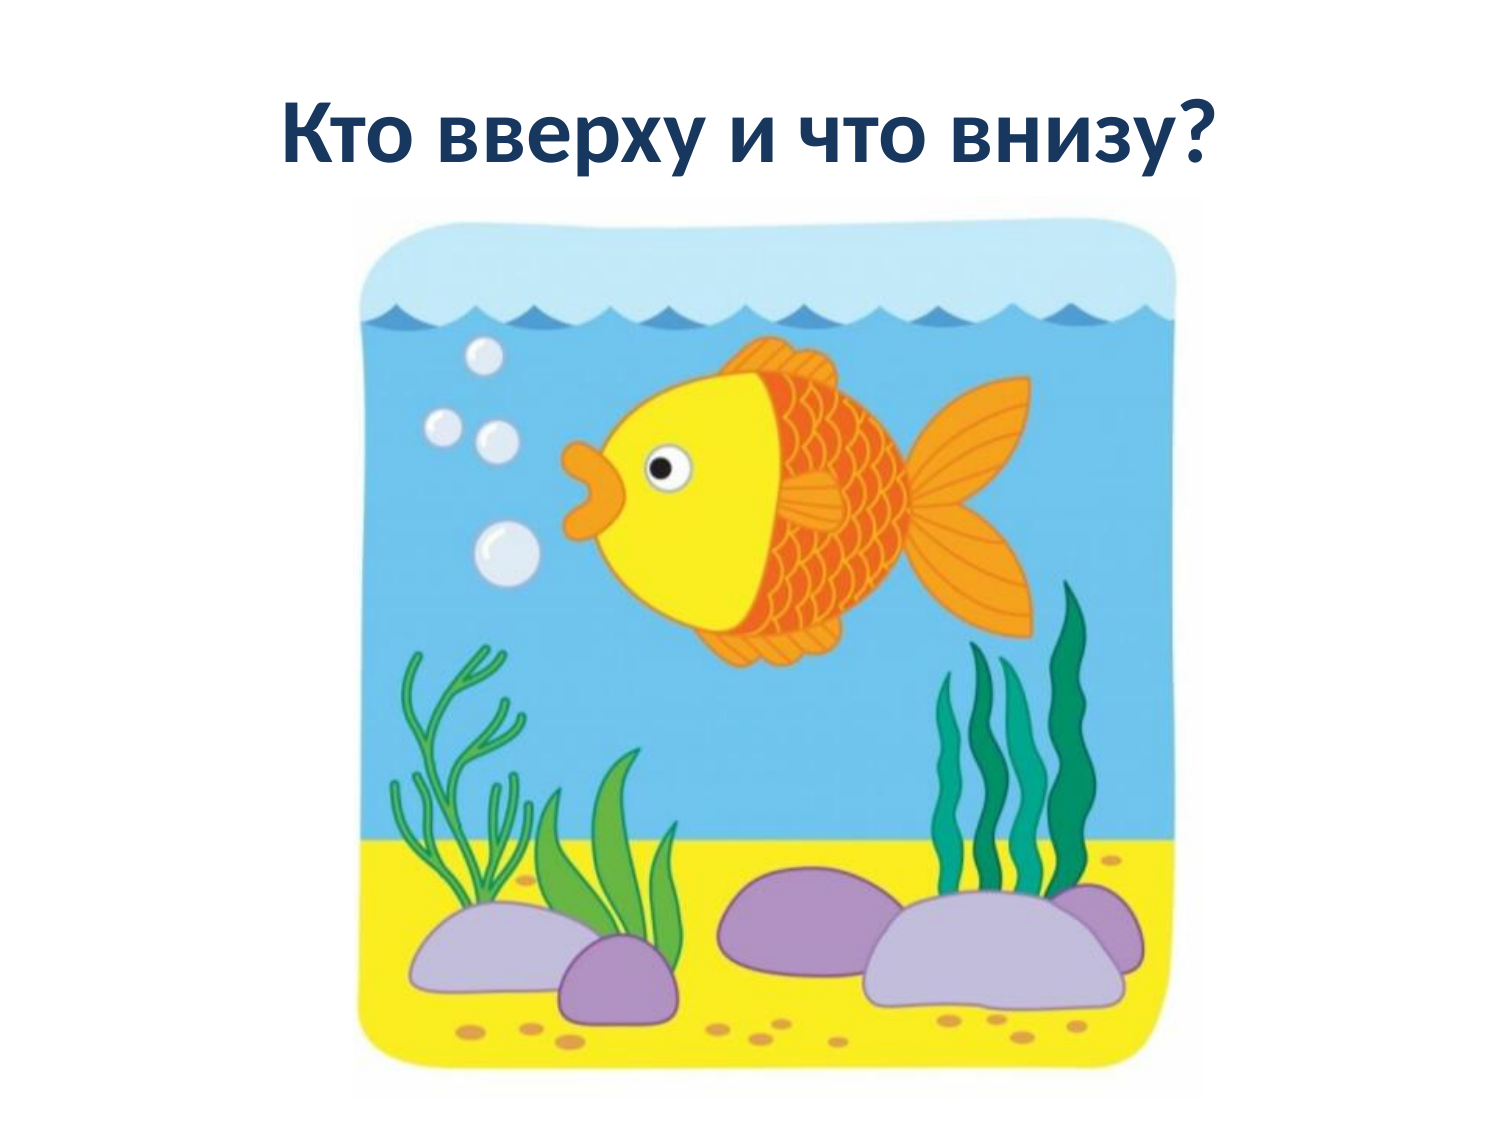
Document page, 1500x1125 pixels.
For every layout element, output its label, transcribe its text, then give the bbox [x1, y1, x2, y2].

title Кто вверху и что внизу? [76, 19, 1425, 233]
picture [353, 195, 1241, 1100]
